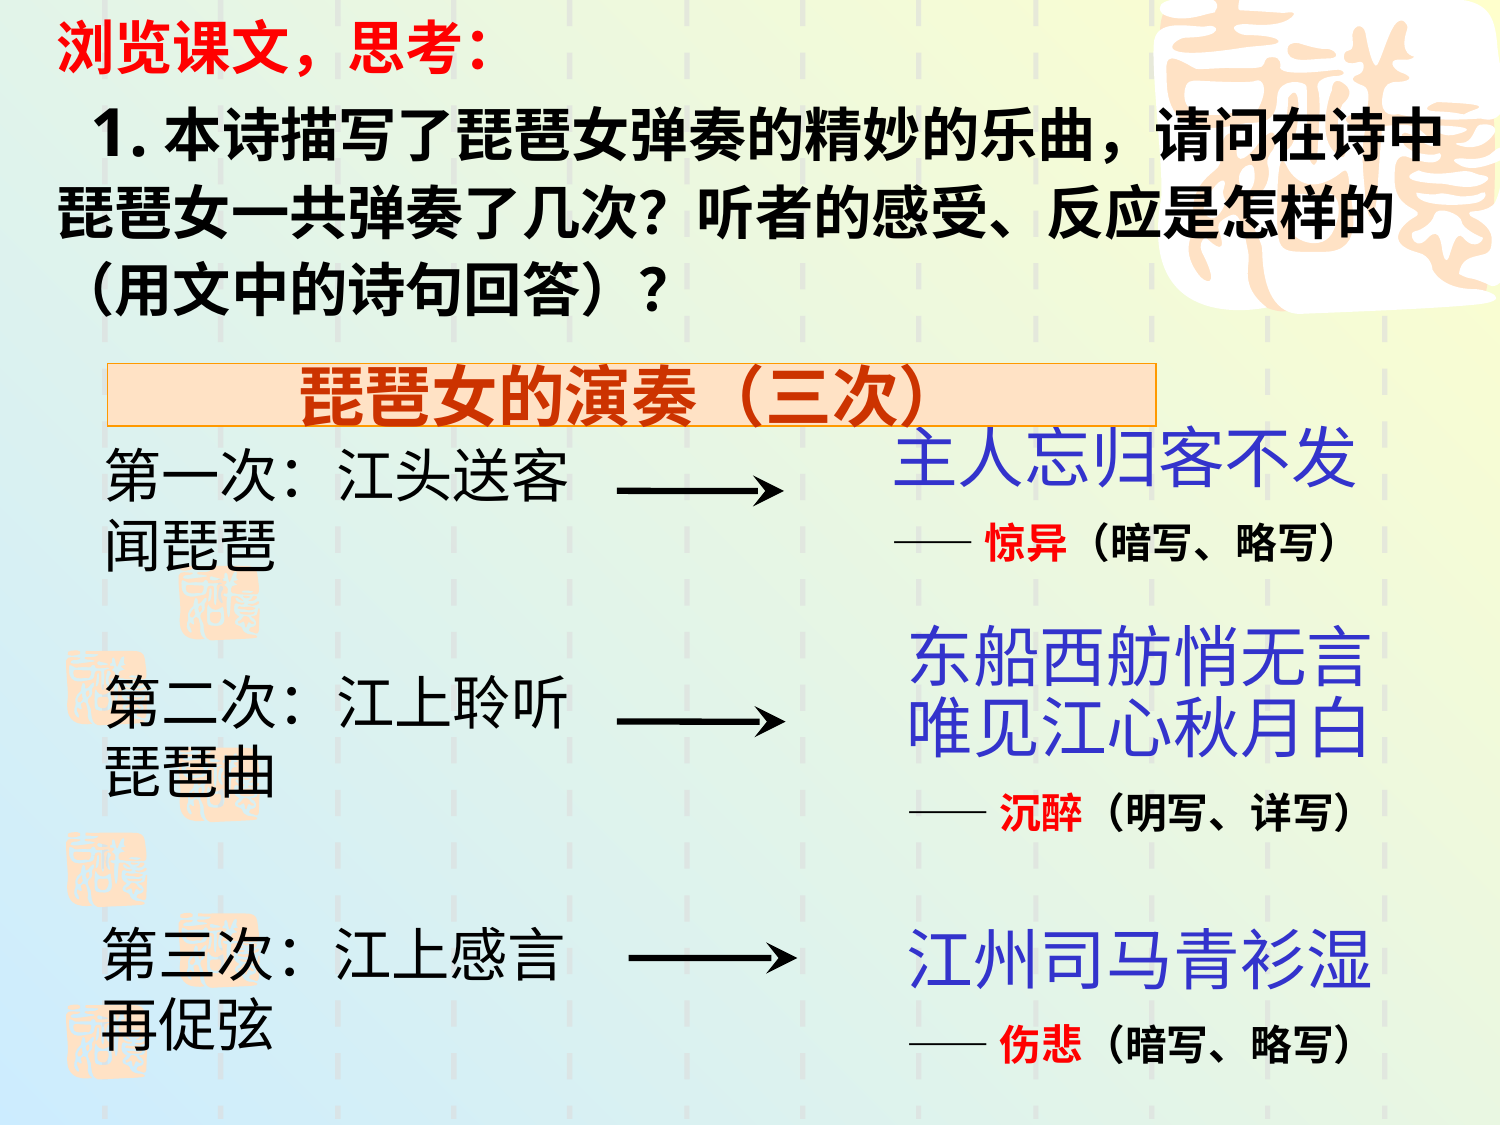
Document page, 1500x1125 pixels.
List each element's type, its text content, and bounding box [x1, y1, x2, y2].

text_box 主人忘归客不发 ——惊异（暗写、略写） [876, 408, 1432, 574]
text_box 第二次：江上聆听琵琶曲 [88, 658, 599, 814]
text_box [765, 711, 786, 732]
text_box 琵琶女的演奏（三次） [107, 363, 1156, 426]
text_box 江州司马青衫湿 ——伤悲（暗写、略写） [891, 910, 1436, 1077]
text_box 东船西舫悄无言 唯见江心秋月白 ——沉醉（明写、详写） [891, 627, 1447, 844]
list 浏览课文，思考： 1.本诗描写了琵琶女弹奏的精妙的乐曲，请问在诗中琵琶女一共弹奏了几次？听者的感受、反应是怎样的（用文中的诗句回答）？ [41, 0, 1471, 347]
text_box 第一次：江头送客闻琵琶 [88, 431, 599, 587]
text_box 第三次：江上感言再促弦 [85, 910, 594, 1066]
text_box [776, 947, 798, 969]
text_box [763, 480, 785, 502]
